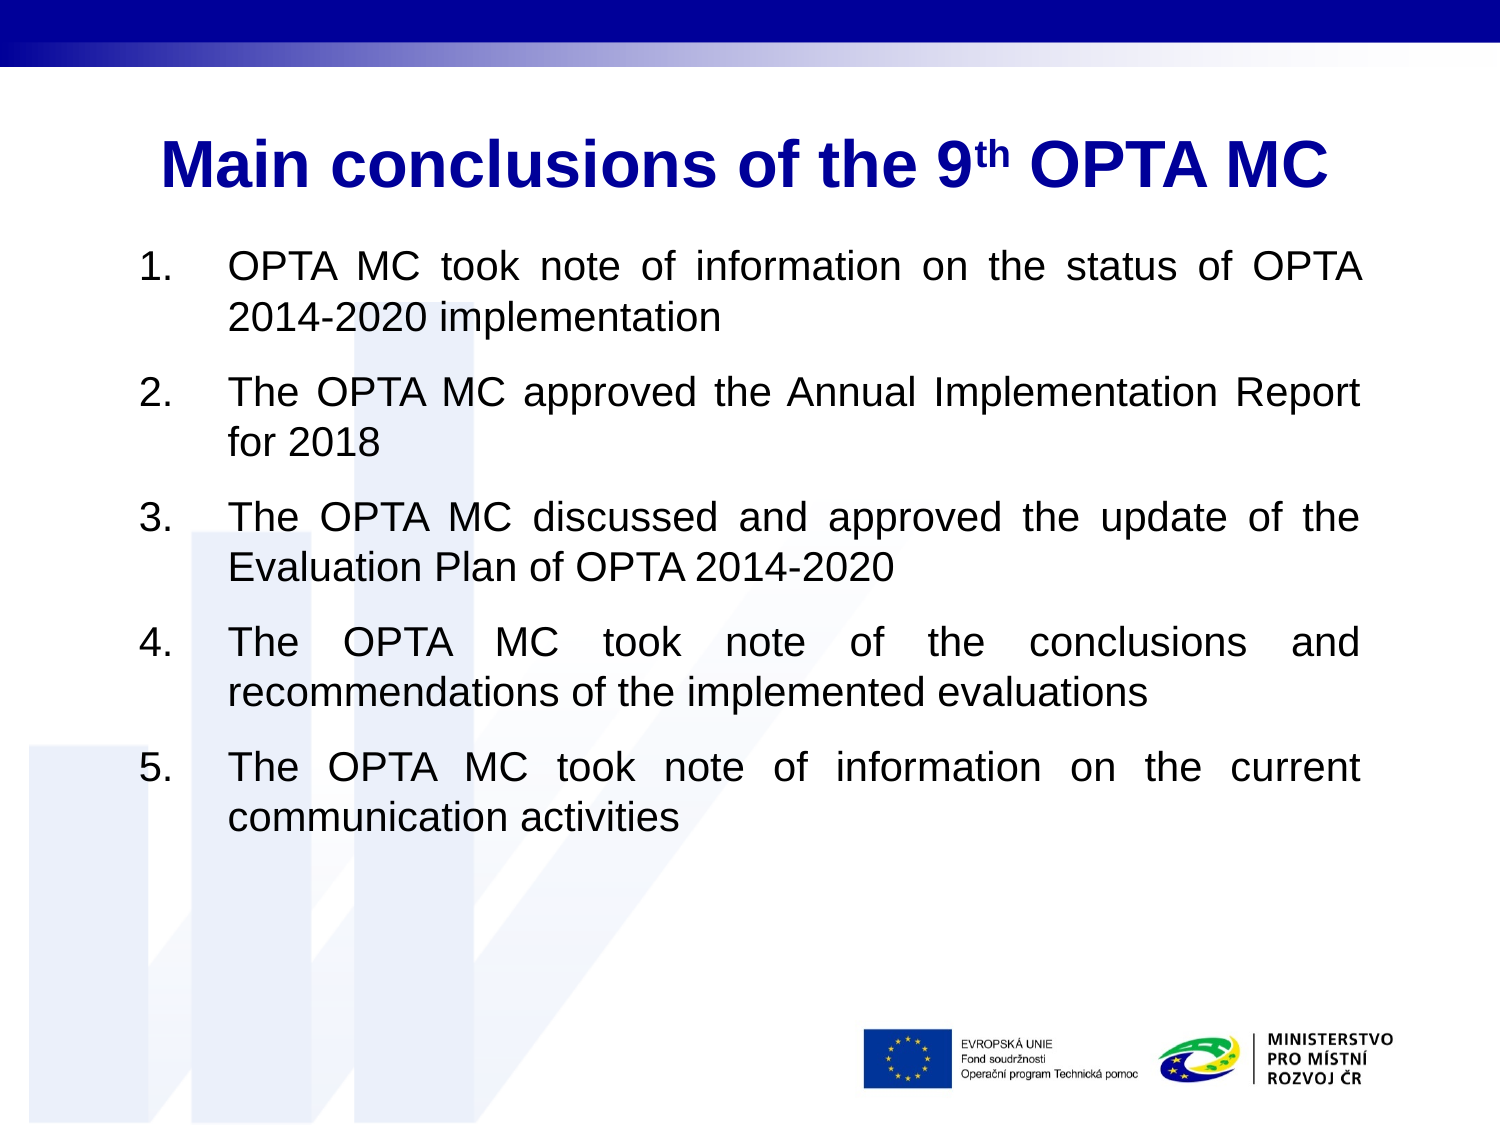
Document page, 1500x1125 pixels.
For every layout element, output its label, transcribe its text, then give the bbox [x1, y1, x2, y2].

picture [29, 302, 1412, 1125]
title Main conclusions of the 9th OPTA MC [64, 113, 1425, 197]
list OPTA MC took note of information on the status of OPTA 2014-2020 implementation The OPTA MC approved the Annual Implementation Report for 2018 The OPTA MC discussed and approved the update of the Evaluation Plan of OPTA 2014-2020 The OPTA MC took note of the conclusions and recommendations of the implemented evaluations The OPTA MC took note of information on the current communication activities [123, 231, 1376, 988]
